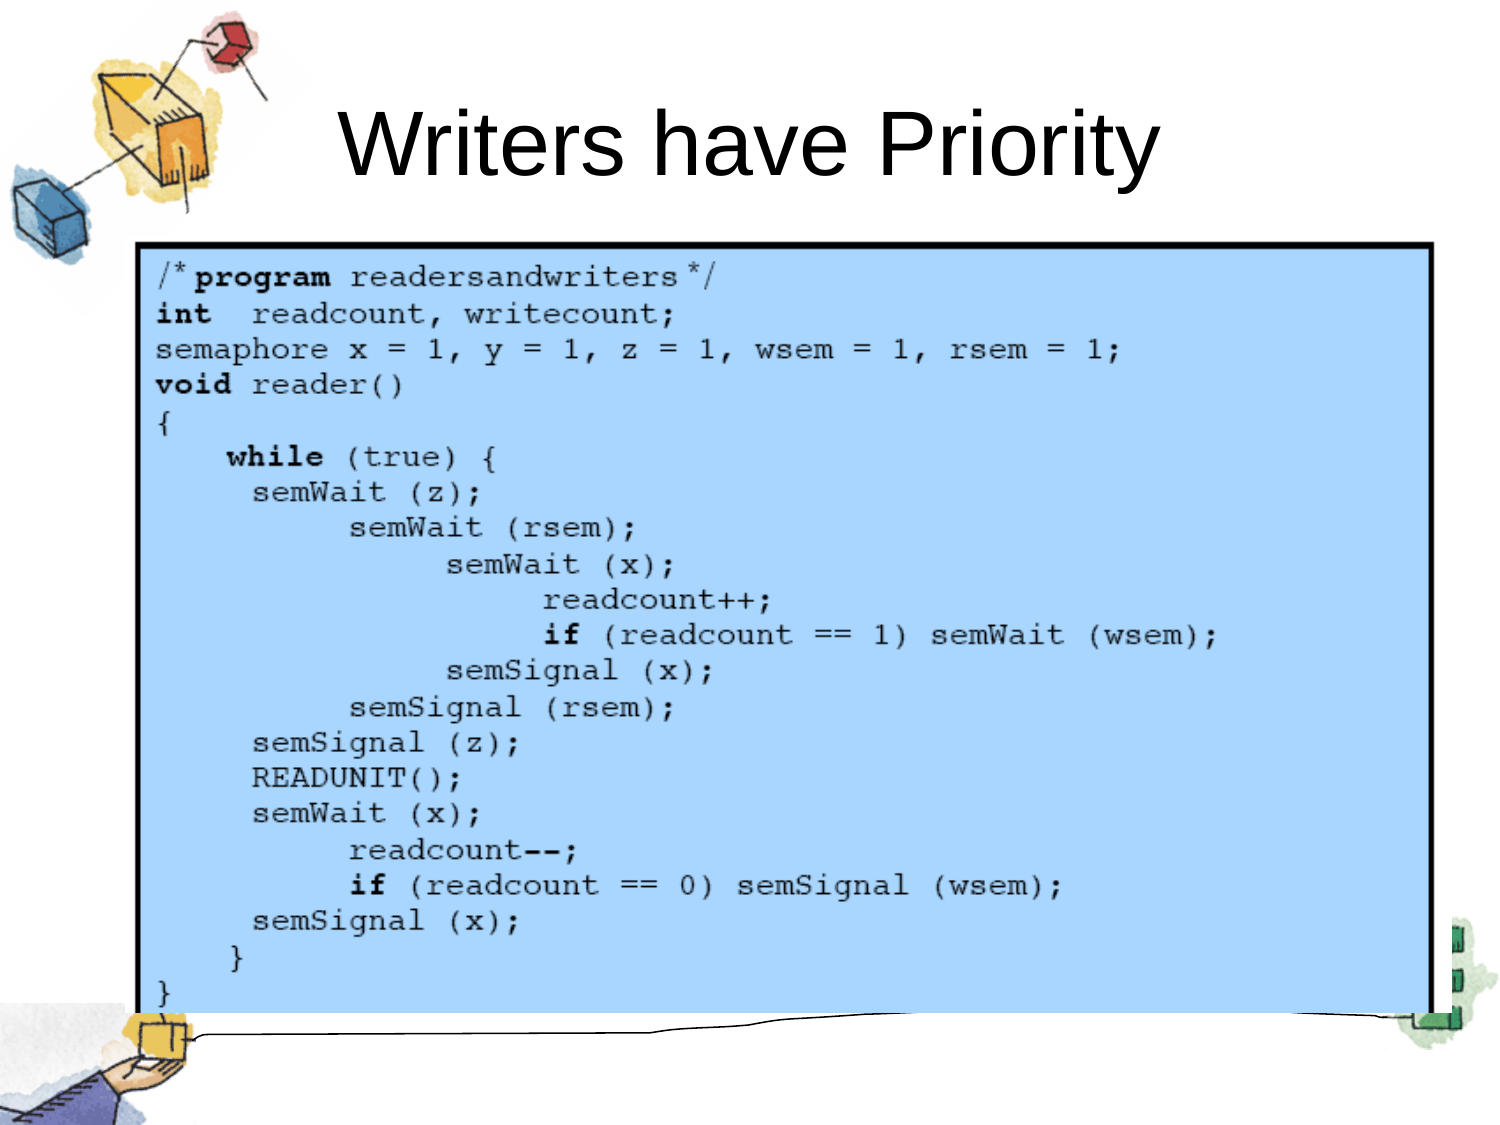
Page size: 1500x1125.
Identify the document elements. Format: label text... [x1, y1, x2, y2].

picture [114, 0, 274, 44]
picture [1382, 912, 1500, 1050]
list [124, 237, 1452, 1013]
picture [0, 1003, 196, 1125]
picture [0, 85, 167, 316]
title Writers have Priority [74, 44, 1426, 233]
